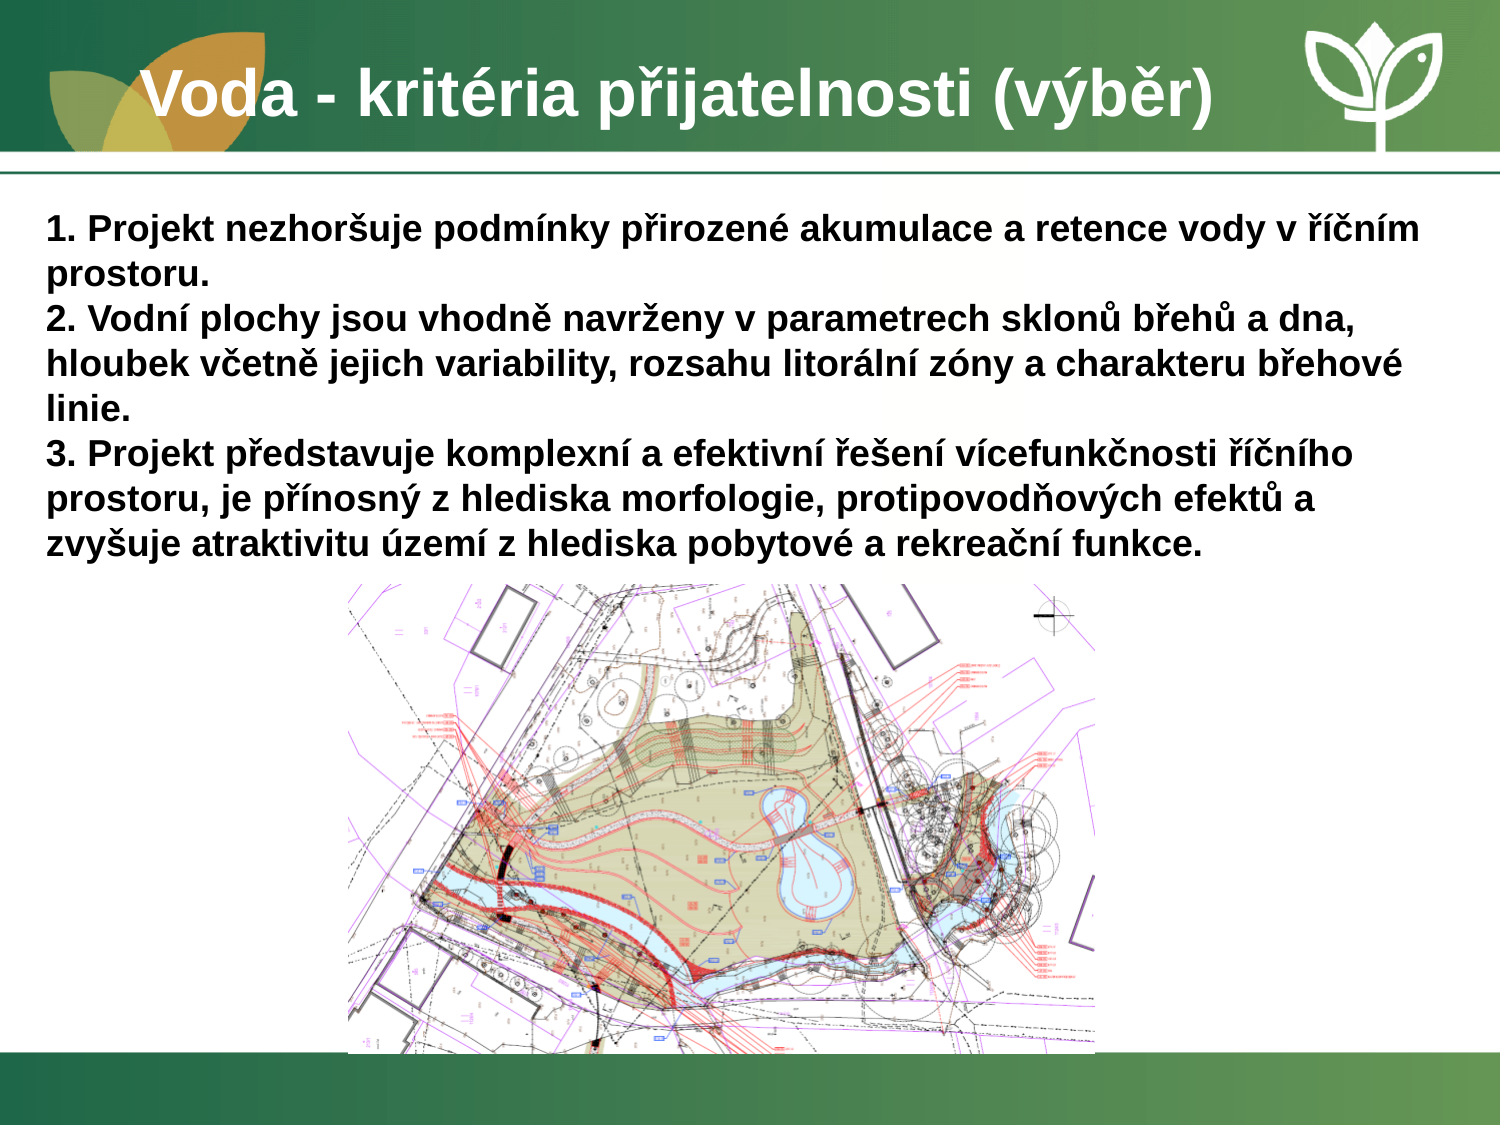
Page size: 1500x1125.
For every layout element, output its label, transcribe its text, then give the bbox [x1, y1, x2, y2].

title Voda - kritéria přijatelnosti (výběr) [2, 42, 1353, 231]
picture [0, 0, 1500, 1125]
text_box 1. Projekt nezhoršuje podmínky přirozené akumulace a retence vody v říčním prostoru. 2. Vodní plochy jsou vhodně navrženy v parametrech sklonů břehů a dna, hloubek včetně jejich variability, rozsahu litorální zóny a charakteru břehové linie. 3. Projekt představuje komplexní a efektivní řešení vícefunkčnosti říčního prostoru, je přínosný z hlediska morfologie, protipovodňových efektů a zvyšuje atraktivitu území z hlediska pobytové a rekreační funkce. [31, 196, 1461, 662]
